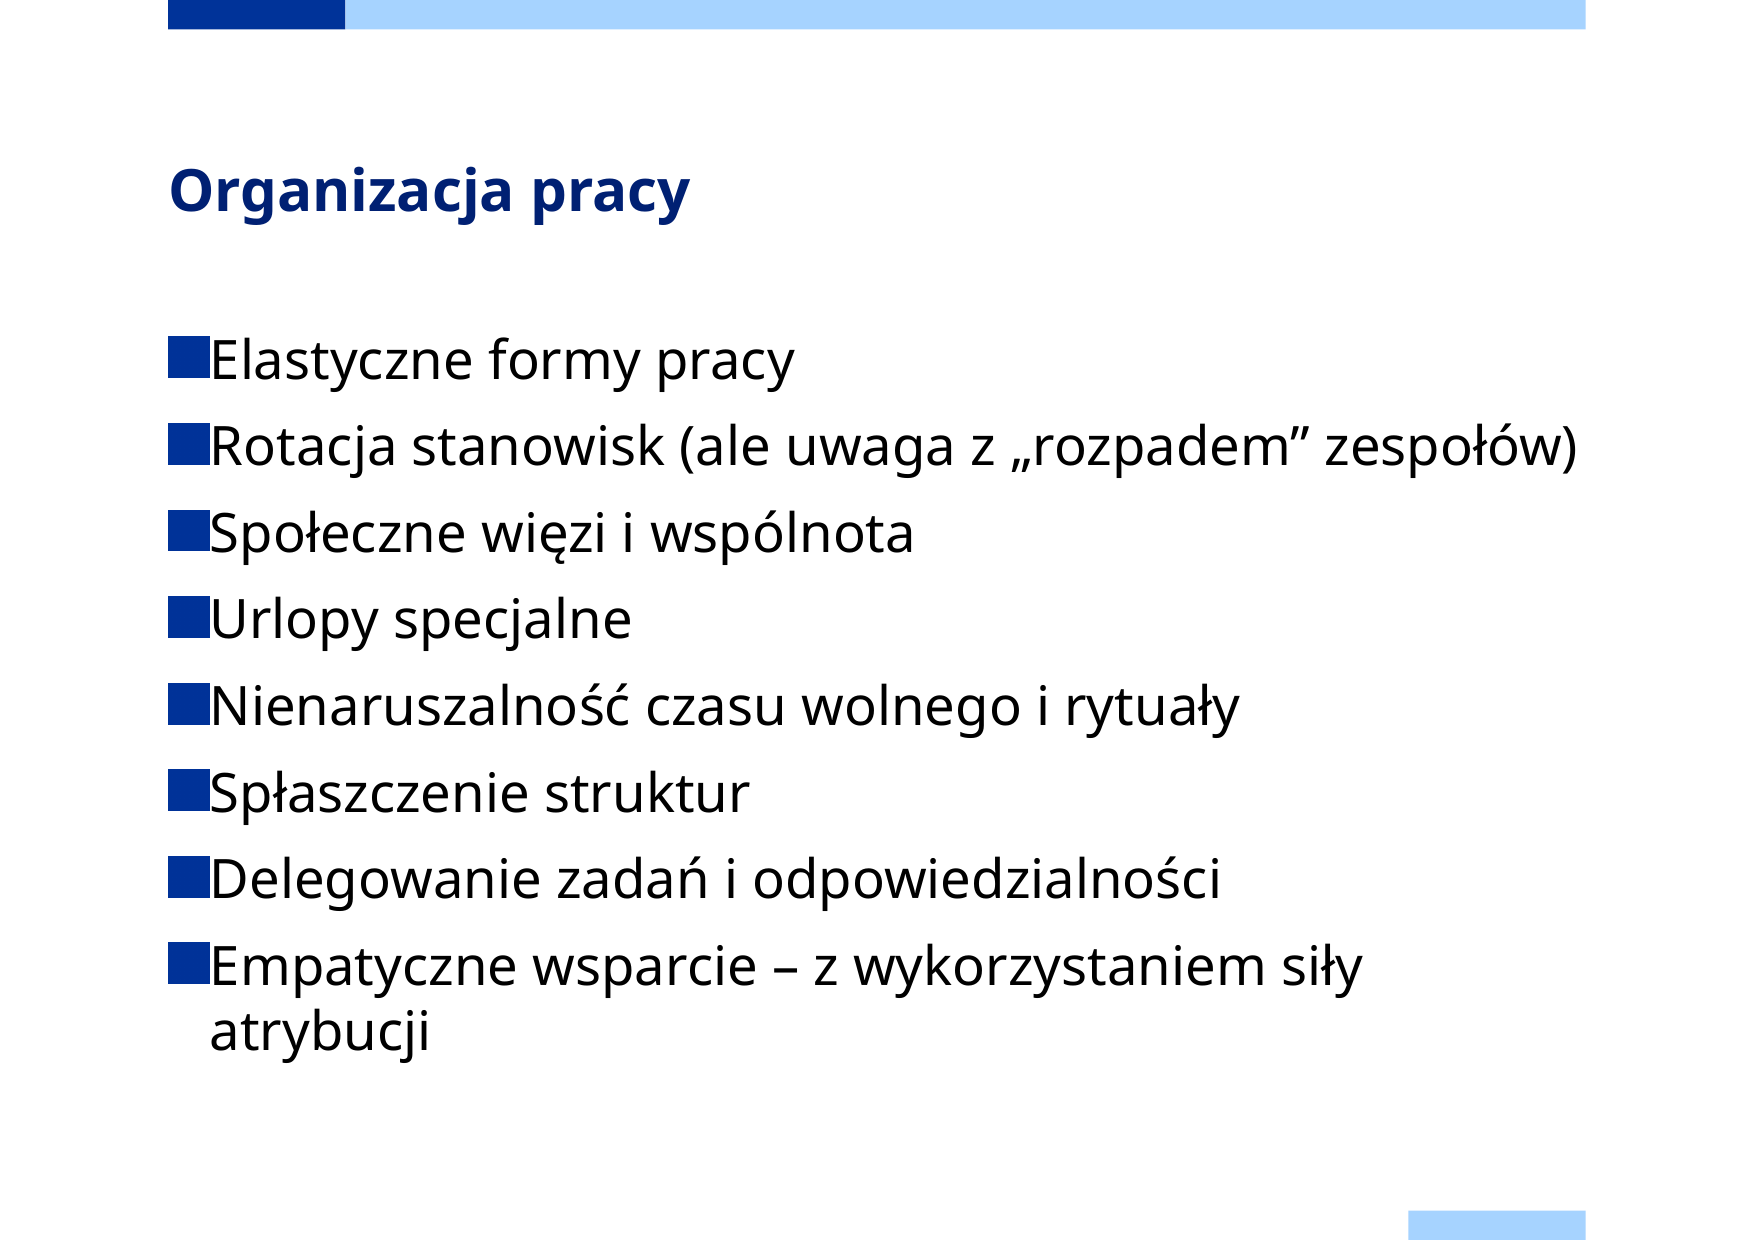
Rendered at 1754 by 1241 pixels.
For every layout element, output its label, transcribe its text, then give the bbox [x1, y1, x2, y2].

picture [168, 683, 210, 725]
picture [168, 942, 210, 984]
list Elastyczne formy pracy Rotacja stanowisk (ale uwaga z „rozpadem” zespołów) Społeczne więzi i wspólnota Urlopy specjalne Nienaruszalność czasu wolnego i rytuały Spłaszczenie struktur Delegowanie zadań i odpowiedzialności Empatyczne wsparcie – z wykorzystaniem siły atrybucji [168, 324, 1586, 1093]
title Organizacja pracy [168, 147, 1586, 324]
picture [168, 596, 210, 638]
picture [168, 510, 210, 551]
picture [168, 769, 210, 811]
picture [168, 336, 210, 378]
picture [168, 856, 210, 898]
picture [168, 423, 210, 465]
